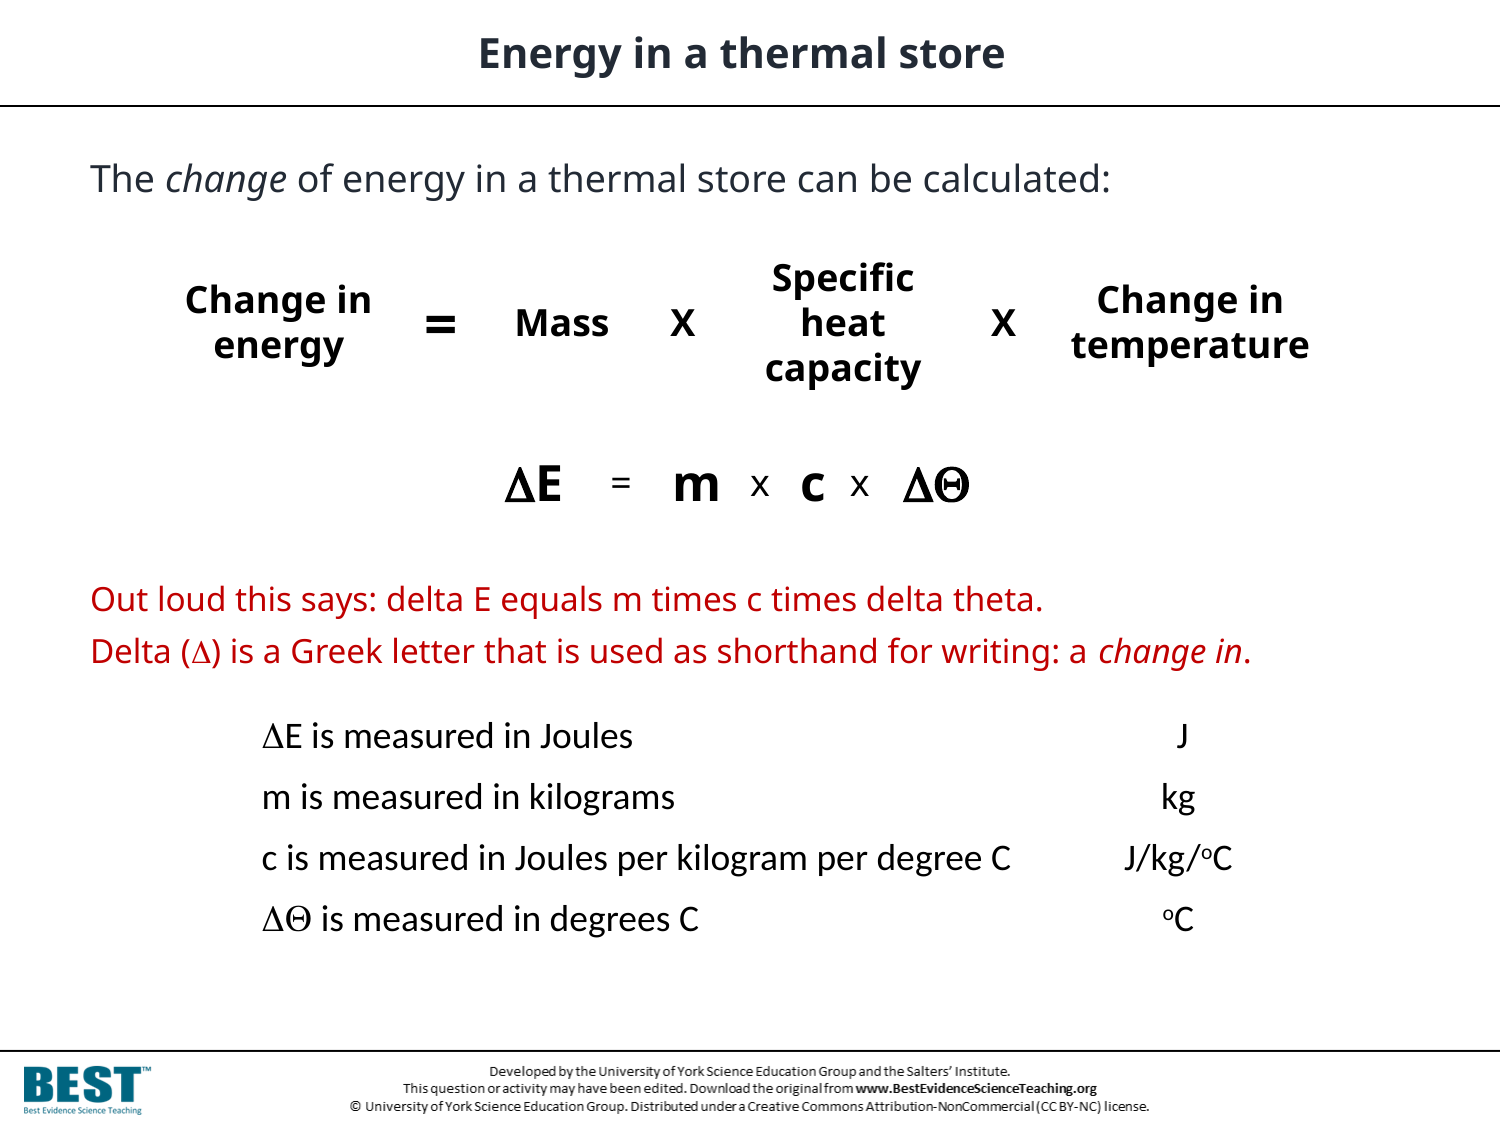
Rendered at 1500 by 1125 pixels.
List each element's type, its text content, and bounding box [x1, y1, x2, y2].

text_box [148, 246, 1346, 398]
picture [0, 105, 1500, 1125]
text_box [485, 443, 988, 520]
text_box Energy in a thermal store [23, 4, 1471, 99]
